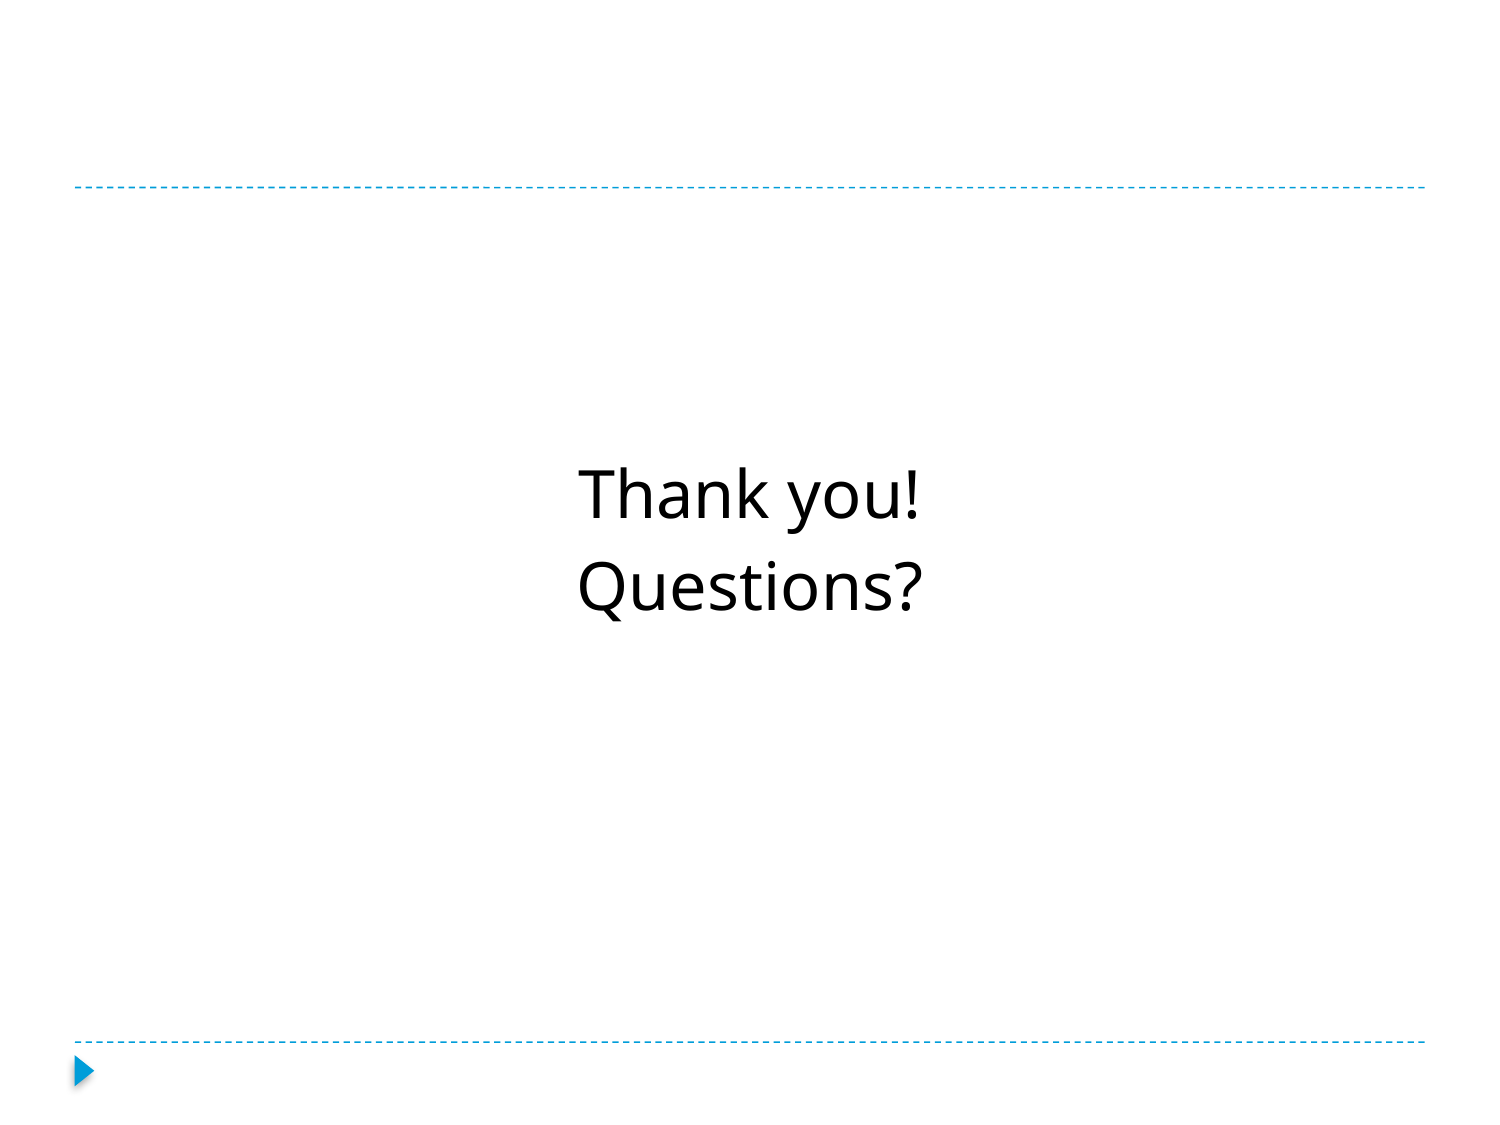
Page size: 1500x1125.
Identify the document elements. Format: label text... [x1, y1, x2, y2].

list Thank you! Questions? [75, 444, 1425, 1010]
